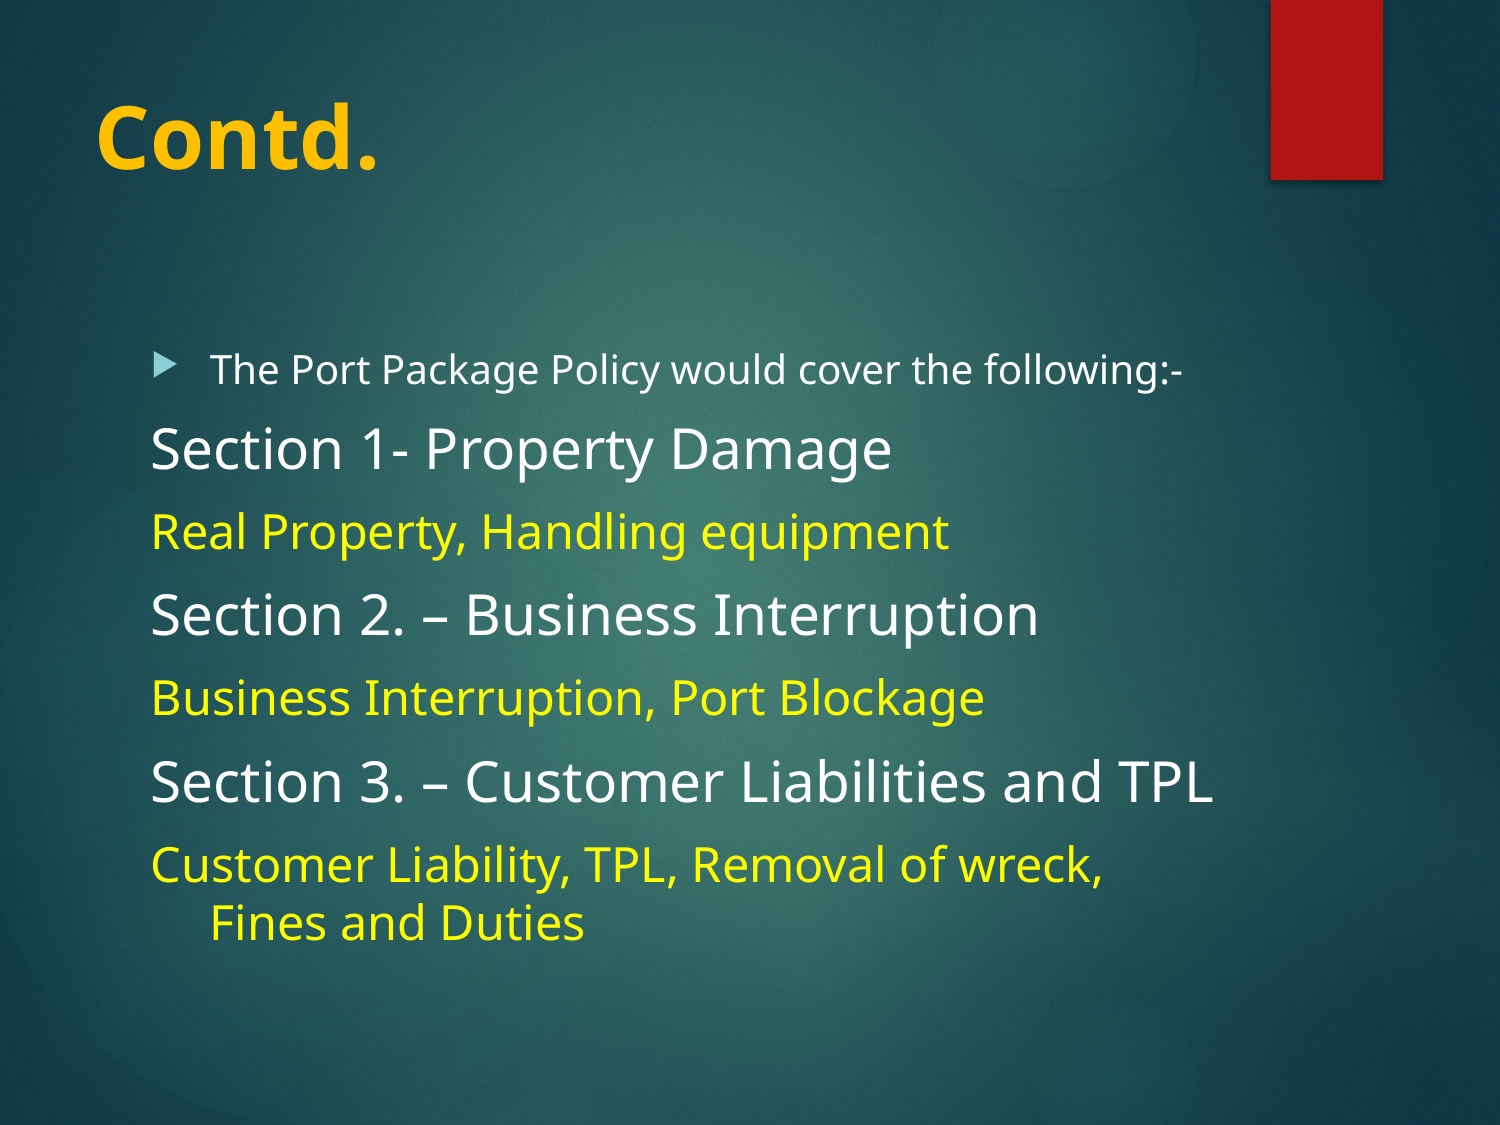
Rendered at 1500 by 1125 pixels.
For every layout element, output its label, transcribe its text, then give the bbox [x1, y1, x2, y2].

list The Port Package Policy would cover the following:- Section 1- Property Damage Real Property, Handling equipment Section 2. – Business Interruption Business Interruption, Port Blockage Section 3. – Customer Liabilities and TPL Customer Liability, TPL, Removal of wreck, Fines and Duties [135, 336, 1237, 1025]
title Contd. [79, 74, 1237, 304]
